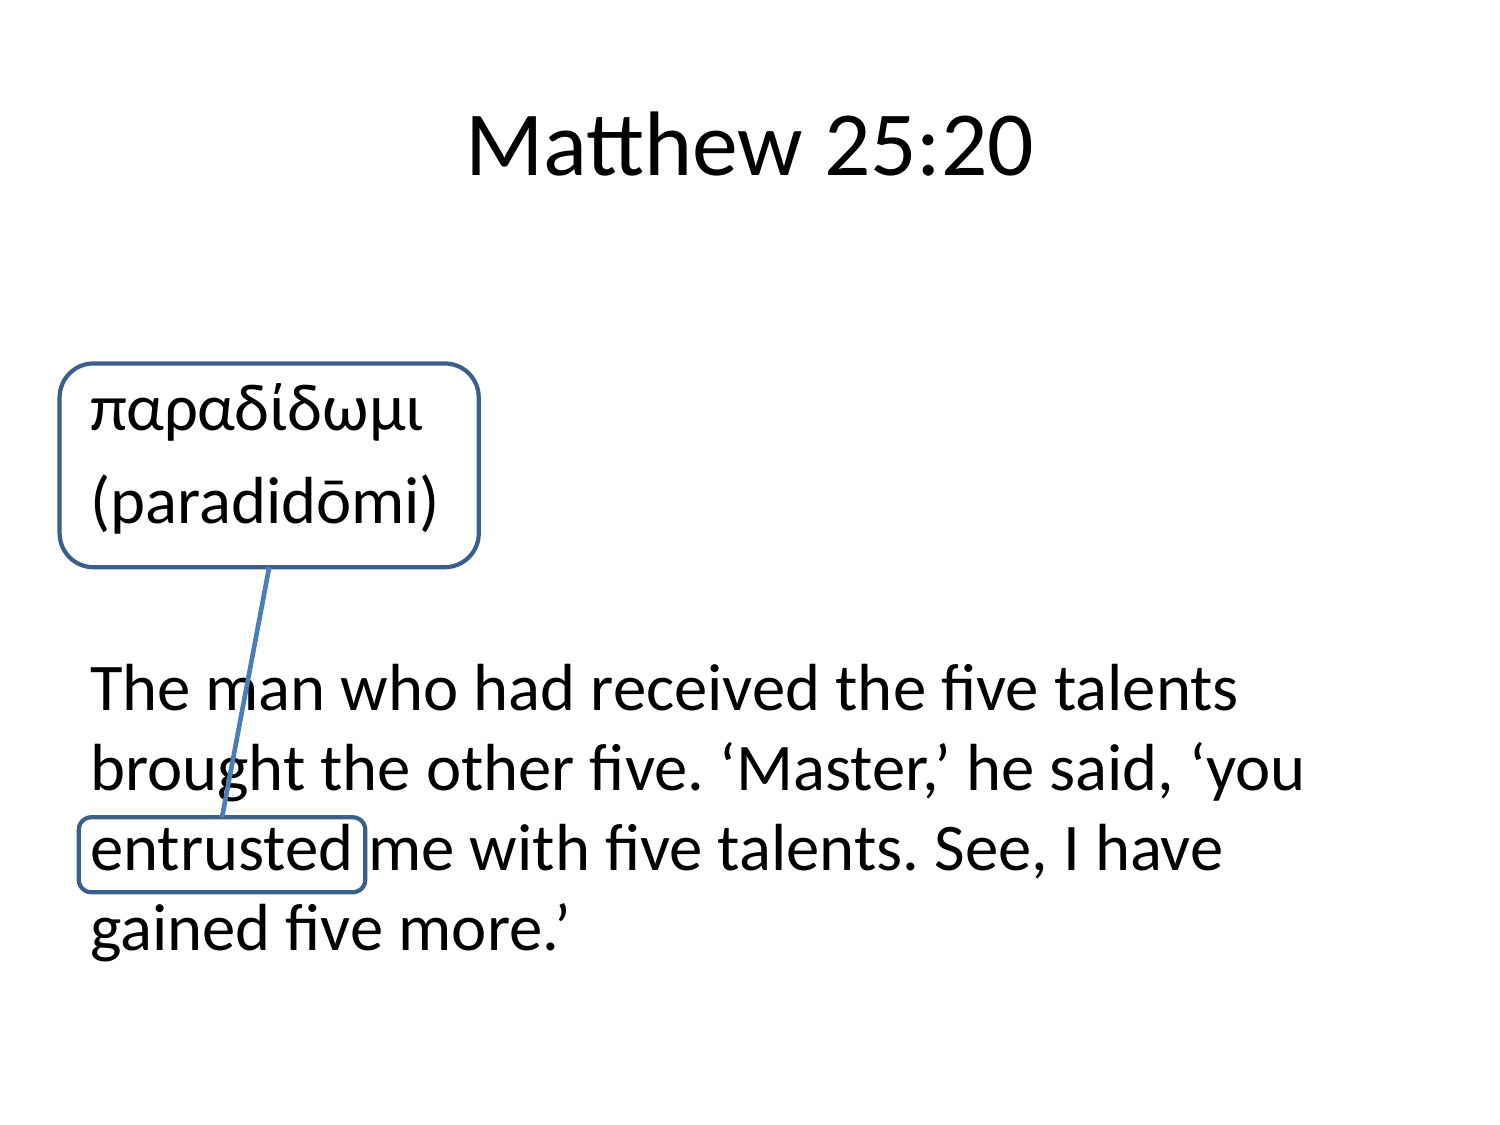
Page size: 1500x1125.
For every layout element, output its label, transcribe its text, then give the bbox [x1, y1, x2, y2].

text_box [221, 567, 270, 818]
list παραδίδωμι (paradidōmi) The man who had received the five talents brought the other five. ‘Master,’ he said, ‘you entrusted me with five talents. See, I have gained five more.’ [75, 262, 1425, 1005]
text_box [76, 815, 368, 895]
text_box [57, 361, 481, 570]
title Matthew 25:20 [75, 45, 1425, 233]
